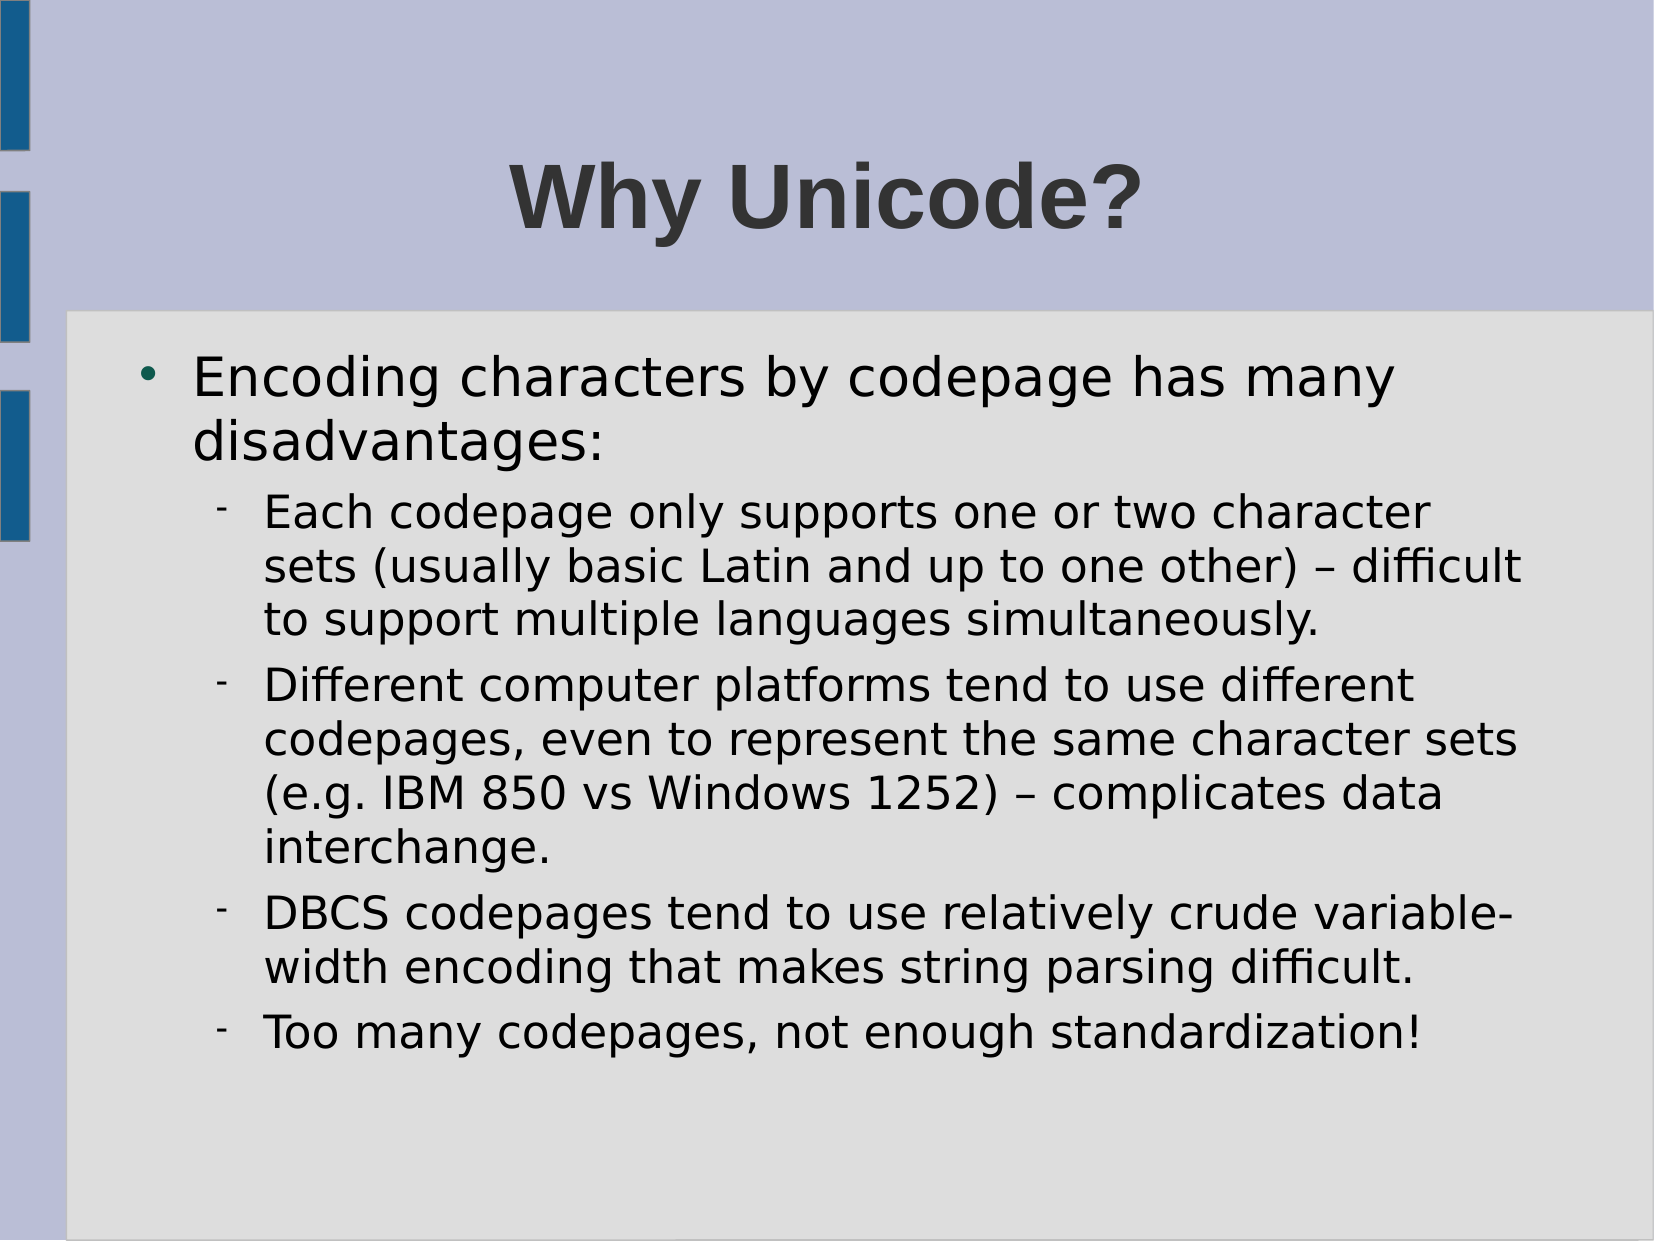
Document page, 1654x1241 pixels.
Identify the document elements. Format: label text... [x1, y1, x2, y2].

title Why Unicode? [121, 91, 1534, 299]
list Encoding characters by codepage has many disadvantages: Each codepage only supports one or two character sets (usually basic Latin and up to one other) – difficult to support multiple languages simultaneously. Different computer platforms tend to use different codepages, even to represent the same character sets (e.g. IBM 850 vs Windows 1252) – complicates data interchange. DBCS codepages tend to use relatively crude variable-width encoding that makes string parsing difficult. Too many codepages, not enough standardization! [121, 344, 1534, 1126]
